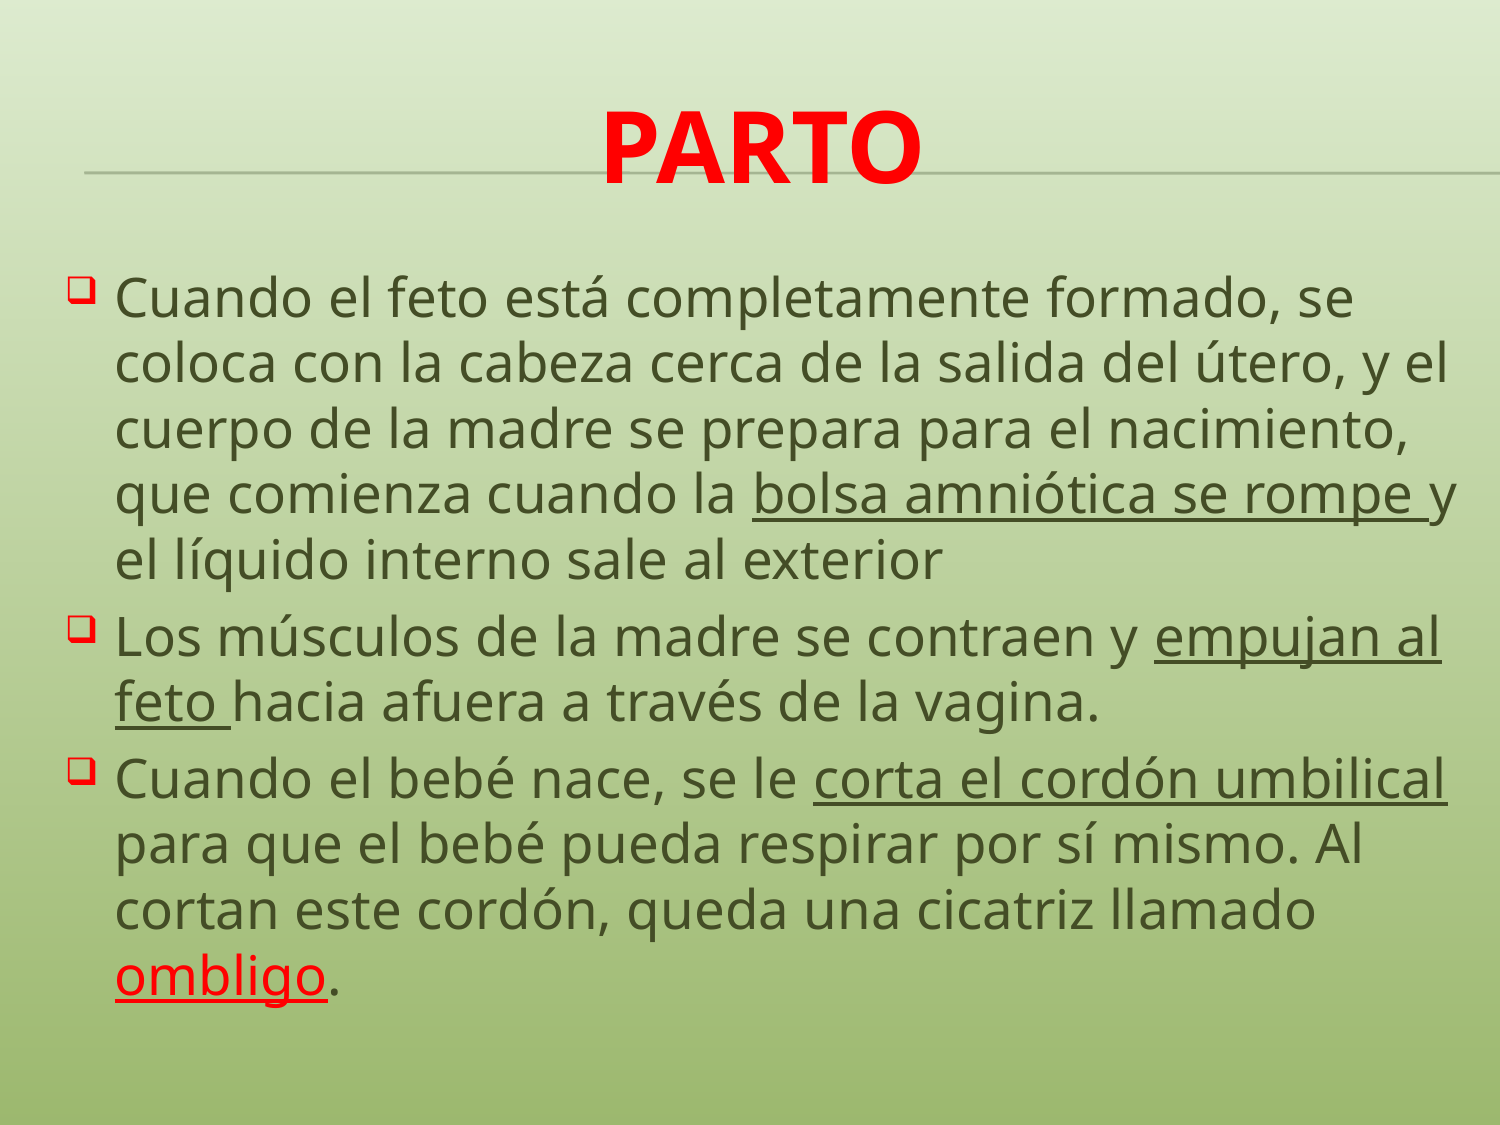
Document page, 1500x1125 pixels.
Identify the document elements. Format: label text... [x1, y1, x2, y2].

title parto [50, 75, 1475, 213]
list Cuando el feto está completamente formado, se coloca con la cabeza cerca de la salida del útero, y el cuerpo de la madre se prepara para el nacimiento, que comienza cuando la bolsa amniótica se rompe y el líquido interno sale al exterior Los músculos de la madre se contraen y empujan al feto hacia afuera a través de la vagina. Cuando el bebé nace, se le corta el cordón umbilical para que el bebé pueda respirar por sí mismo. Al cortan este cordón, queda una cicatriz llamado ombligo. [50, 254, 1475, 1055]
